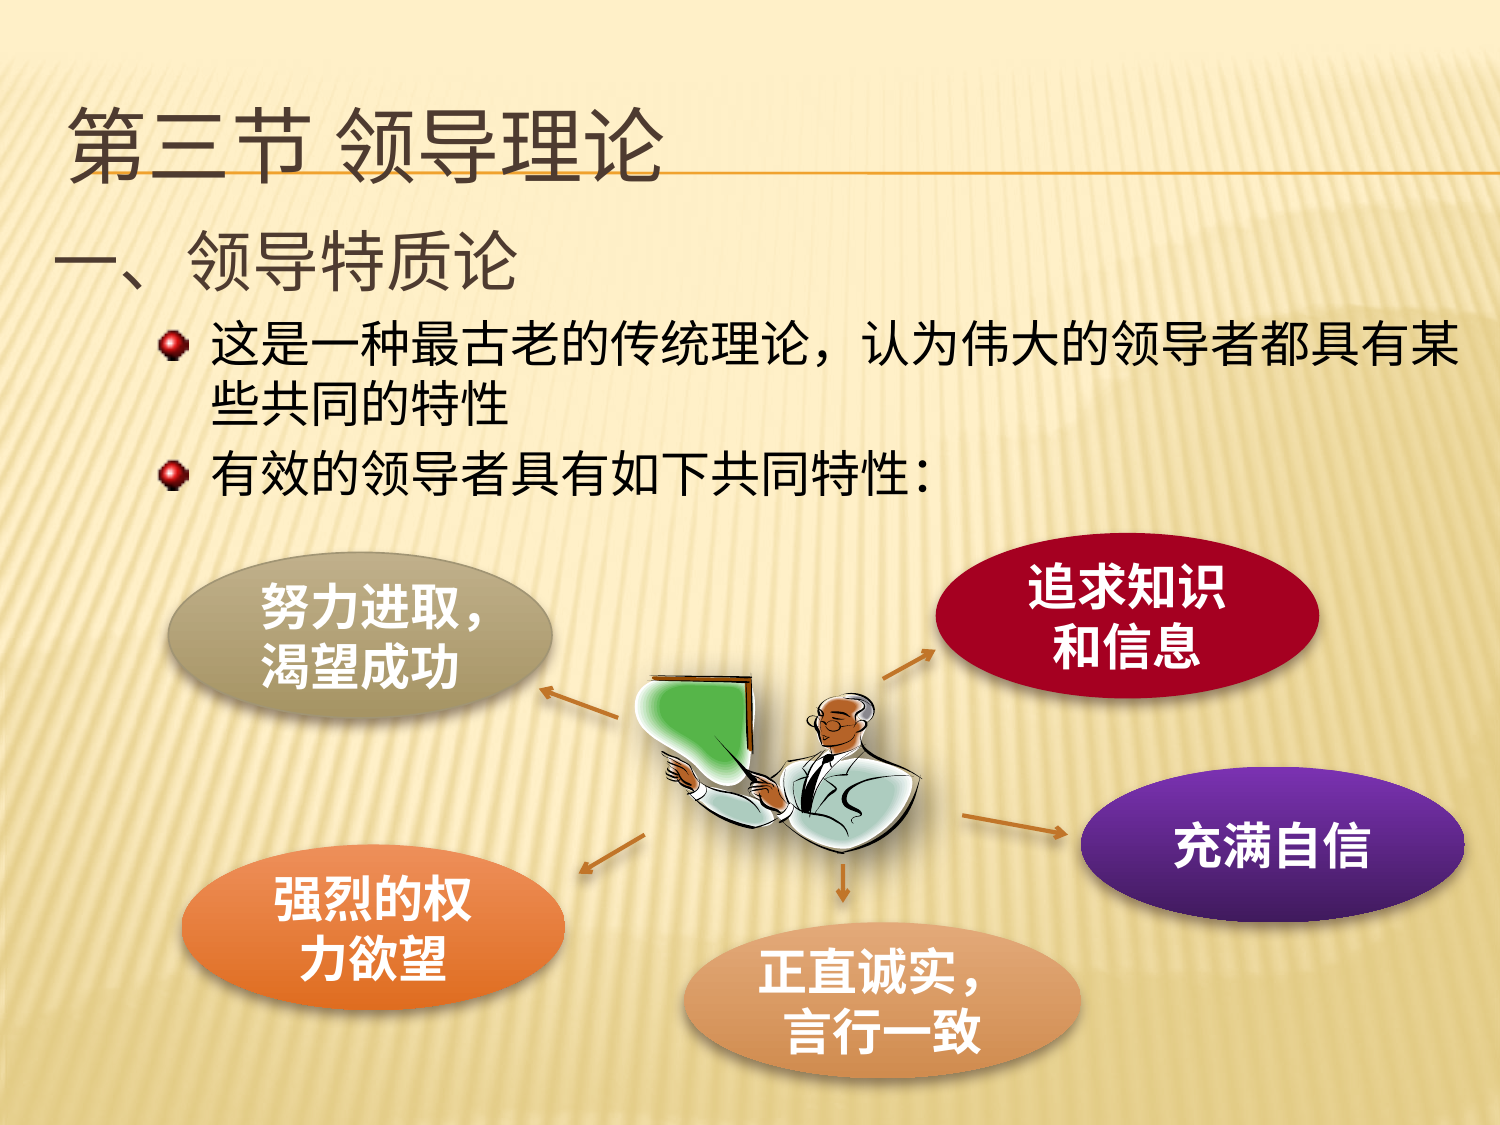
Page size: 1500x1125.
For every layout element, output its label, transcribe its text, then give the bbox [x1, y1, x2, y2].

title 第三节 领导理论 [50, 75, 1475, 213]
text_box 这是一种最古老的传统理论，认为伟大的领导者都具有某些共同的特性 有效的领导者具有如下共同特性： [138, 305, 1489, 533]
picture [153, 455, 189, 491]
picture [153, 325, 189, 361]
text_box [168, 532, 1466, 1079]
list 一、领导特质论 [37, 212, 1463, 316]
